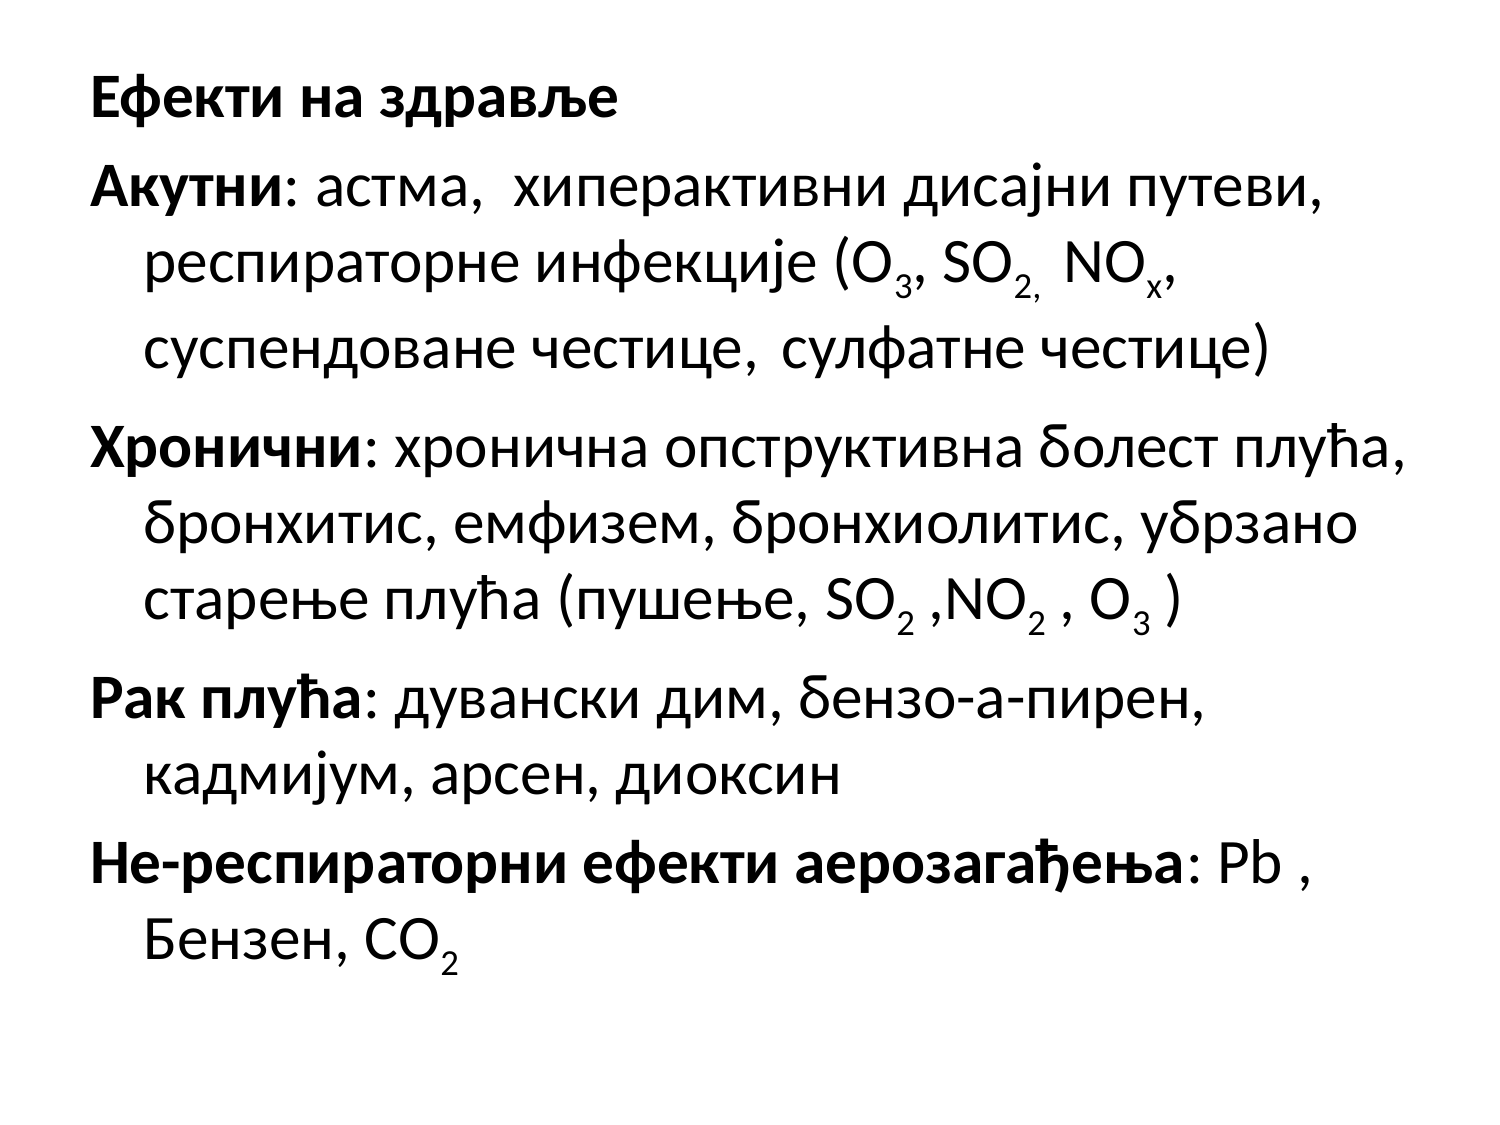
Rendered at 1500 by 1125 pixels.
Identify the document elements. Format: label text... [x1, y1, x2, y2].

list Ефекти на здравље Акутни: астма, хиперактивни дисајни путеви, респираторне инфекције (О3, SО2, NОx, суспендоване честице, сулфатне честице) Хронични: хронична опструктивна болест плућа, бронхитис, емфизем, бронхиолитис, убрзано старење плућа (пушење, SО2 ,NО2 , О3 ) Рак плућа: дувански дим, бензо-а-пирен, кадмијум, арсен, диоксин Не-респираторни ефекти аерозагађења: Pb , Бензен, CО2 [75, 46, 1500, 998]
